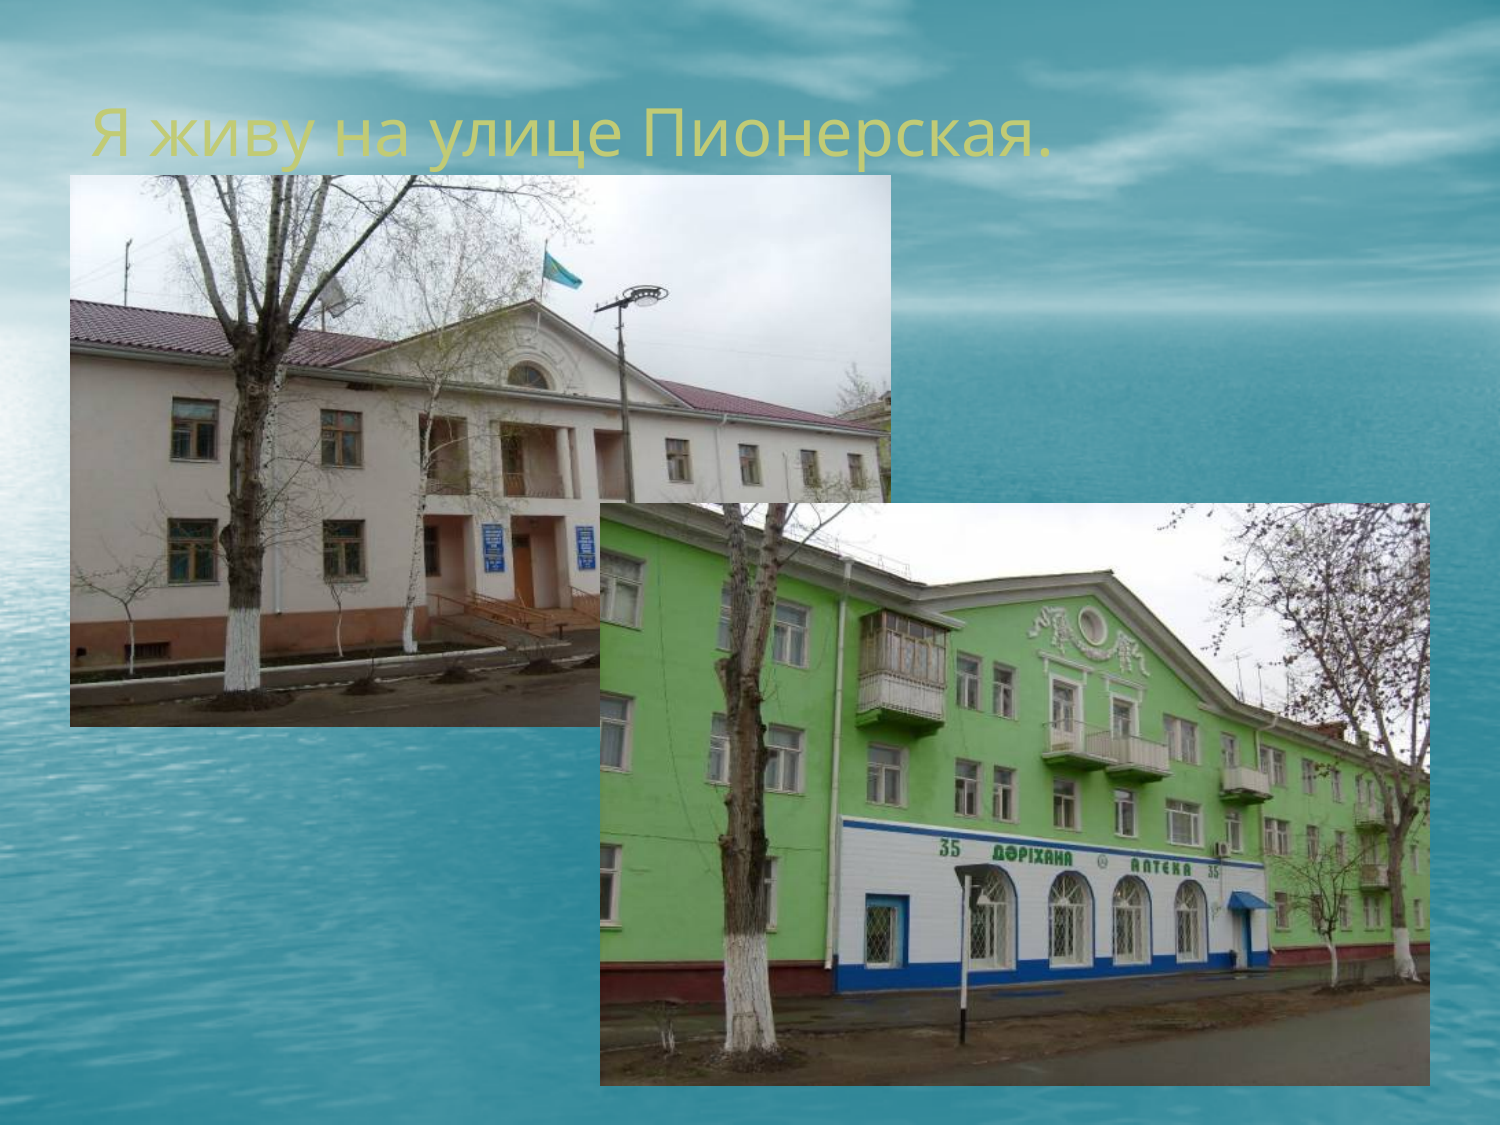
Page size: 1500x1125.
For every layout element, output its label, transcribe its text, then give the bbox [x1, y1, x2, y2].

picture [70, 175, 891, 727]
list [599, 503, 1430, 1086]
title Я живу на улице Пионерская. [74, 47, 1426, 212]
